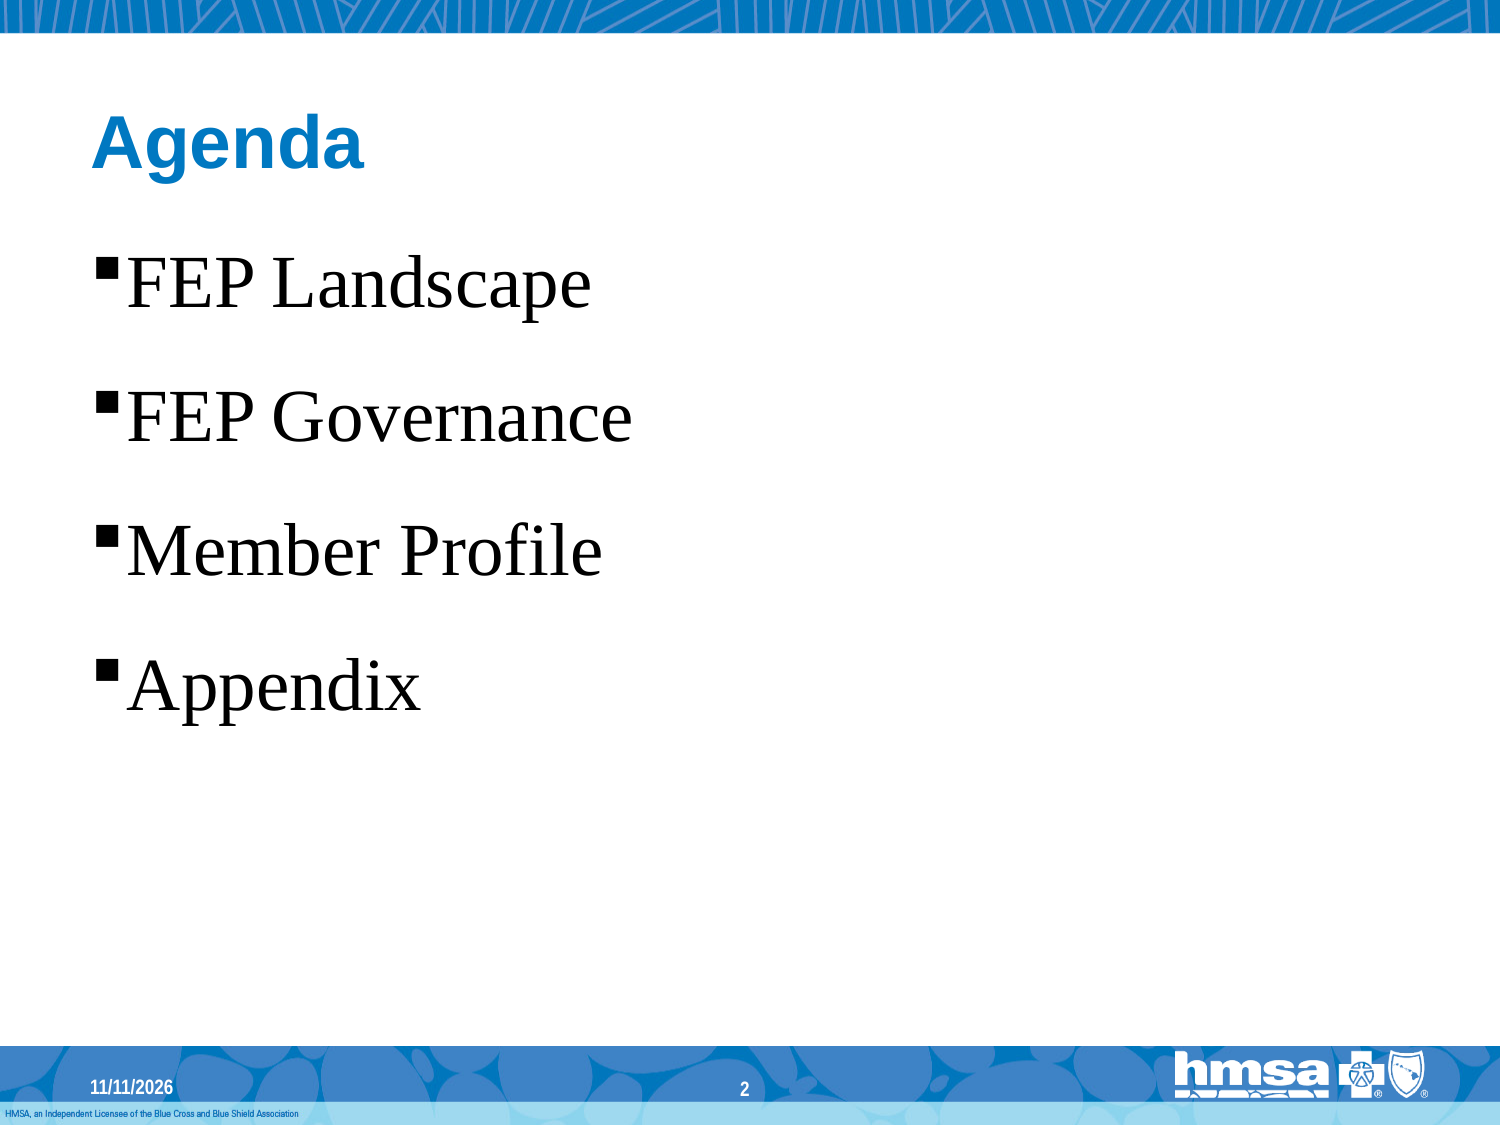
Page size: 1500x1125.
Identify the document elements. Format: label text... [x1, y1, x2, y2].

picture [0, 0, 1500, 34]
title Agenda [75, 45, 1425, 233]
picture [0, 1046, 1500, 1125]
list FEP Landscape FEP Governance Member Profile Appendix [75, 233, 1425, 968]
slide_number 2 [725, 1064, 1075, 1113]
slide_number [75, 1059, 425, 1113]
